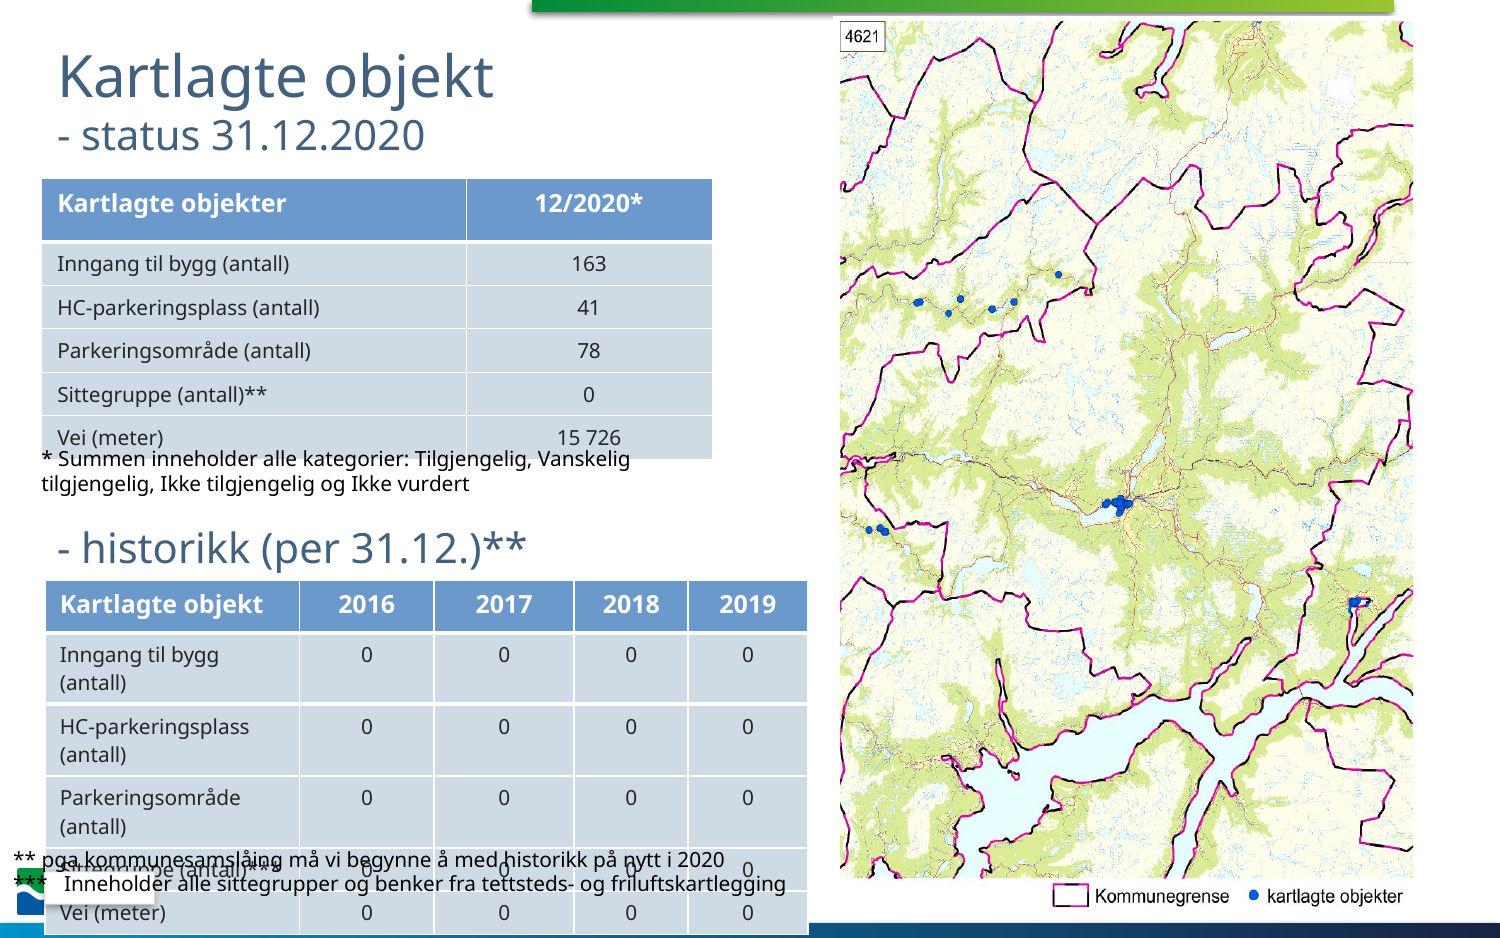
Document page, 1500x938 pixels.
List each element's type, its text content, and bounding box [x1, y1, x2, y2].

table_cell Parkeringsområde (antall) [42, 329, 466, 372]
table_cell Vei (meter) [46, 904, 299, 934]
table_header Kartlagte objekter [42, 179, 466, 240]
table_cell 41 [467, 286, 712, 328]
text_box Kartlagte objekt - status 31.12.2020 [42, 24, 828, 167]
table_cell 0 [575, 635, 687, 702]
table_cell Sittegruppe (antall)** [42, 373, 466, 415]
table_cell 0 [435, 635, 573, 702]
table_cell 0 [467, 373, 712, 415]
table_cell 0 [300, 777, 433, 838]
text_box * Summen inneholder alle kategorier: Tilgjengelig, Vanskelig tilgjengelig, Ikke tilgjengelig og Ikke vurdert [26, 438, 711, 504]
table_header 2016 [300, 581, 433, 631]
table_cell HC-parkeringsplass (antall) [46, 706, 299, 775]
table_cell Vei (meter) [42, 416, 466, 438]
table_cell 0 [300, 635, 433, 702]
table_cell HC-parkeringsplass (antall) [42, 286, 466, 328]
table_cell 0 [802, 849, 807, 890]
table_cell 0 [575, 777, 687, 838]
table_header Kartlagte objekt [46, 581, 299, 631]
table_cell Parkeringsområde (antall) [46, 777, 299, 838]
text_box - historikk (per 31.12.)** [42, 496, 828, 580]
table_cell 0 [435, 904, 573, 934]
table_cell 0 [435, 777, 573, 838]
table_cell 0 [689, 777, 807, 847]
table_cell 78 [467, 329, 712, 372]
picture [833, 16, 1419, 913]
table_cell Inngang til bygg (antall) [42, 244, 466, 285]
table_cell 0 [435, 706, 573, 775]
table_cell 163 [467, 244, 712, 285]
table_header 12/2020* [467, 179, 712, 240]
table_cell Inngang til bygg (antall) [46, 635, 299, 702]
table_header 2018 [575, 581, 687, 631]
table_header 2017 [435, 581, 573, 631]
table_cell 0 [689, 706, 807, 775]
table_cell 0 [689, 635, 807, 702]
text_box ** pga kommunesamslåing må vi begynne å med historikk på nytt i 2020 *** Inneholder alle sittegrupper og benker fra tettsteds- og friluftskartlegging [0, 838, 802, 904]
table_cell 15 726 [467, 416, 712, 459]
table_cell 0 [575, 706, 687, 775]
table_cell 0 [689, 892, 807, 934]
table_cell 0 [300, 706, 433, 775]
table_cell 0 [300, 904, 433, 934]
table_header 2019 [689, 581, 807, 631]
table_cell 0 [575, 904, 687, 934]
